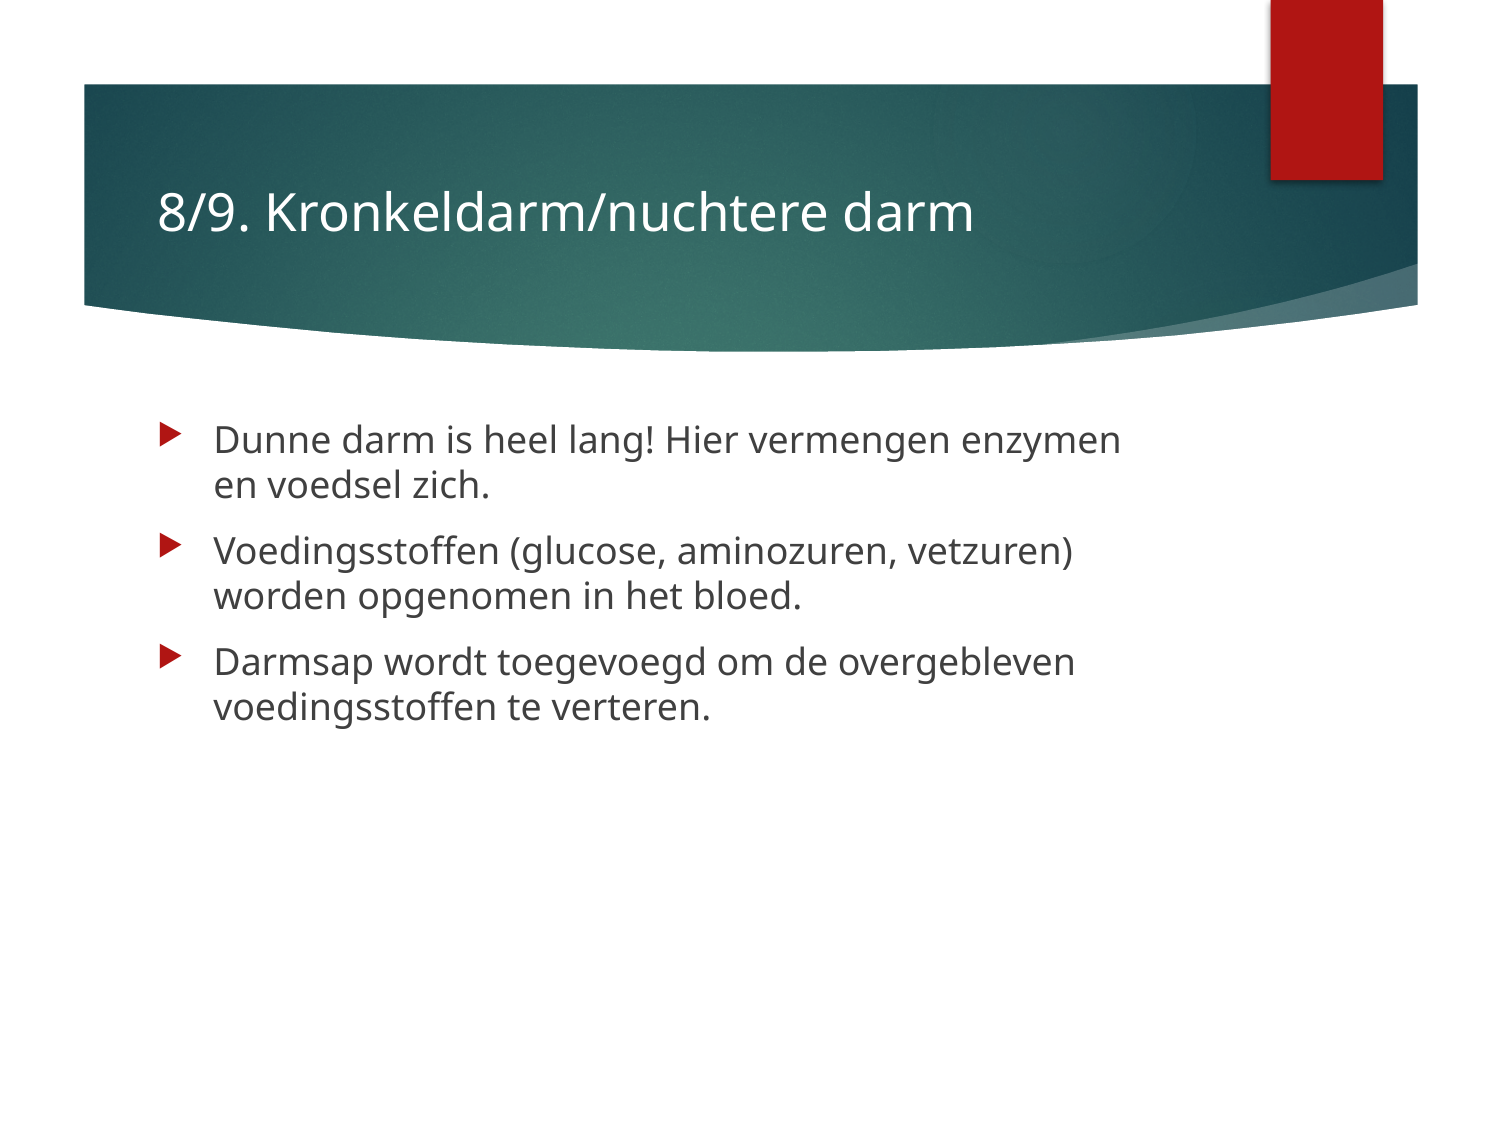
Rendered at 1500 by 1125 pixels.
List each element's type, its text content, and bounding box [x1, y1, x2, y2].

list Dunne darm is heel lang! Hier vermengen enzymen en voedsel zich. Voedingsstoffen (glucose, aminozuren, vetzuren) worden opgenomen in het bloed. Darmsap wordt toegevoegd om de overgebleven voedingsstoffen te verteren. [142, 408, 1183, 988]
title 8/9. Kronkeldarm/nuchtere darm [142, 152, 1183, 269]
